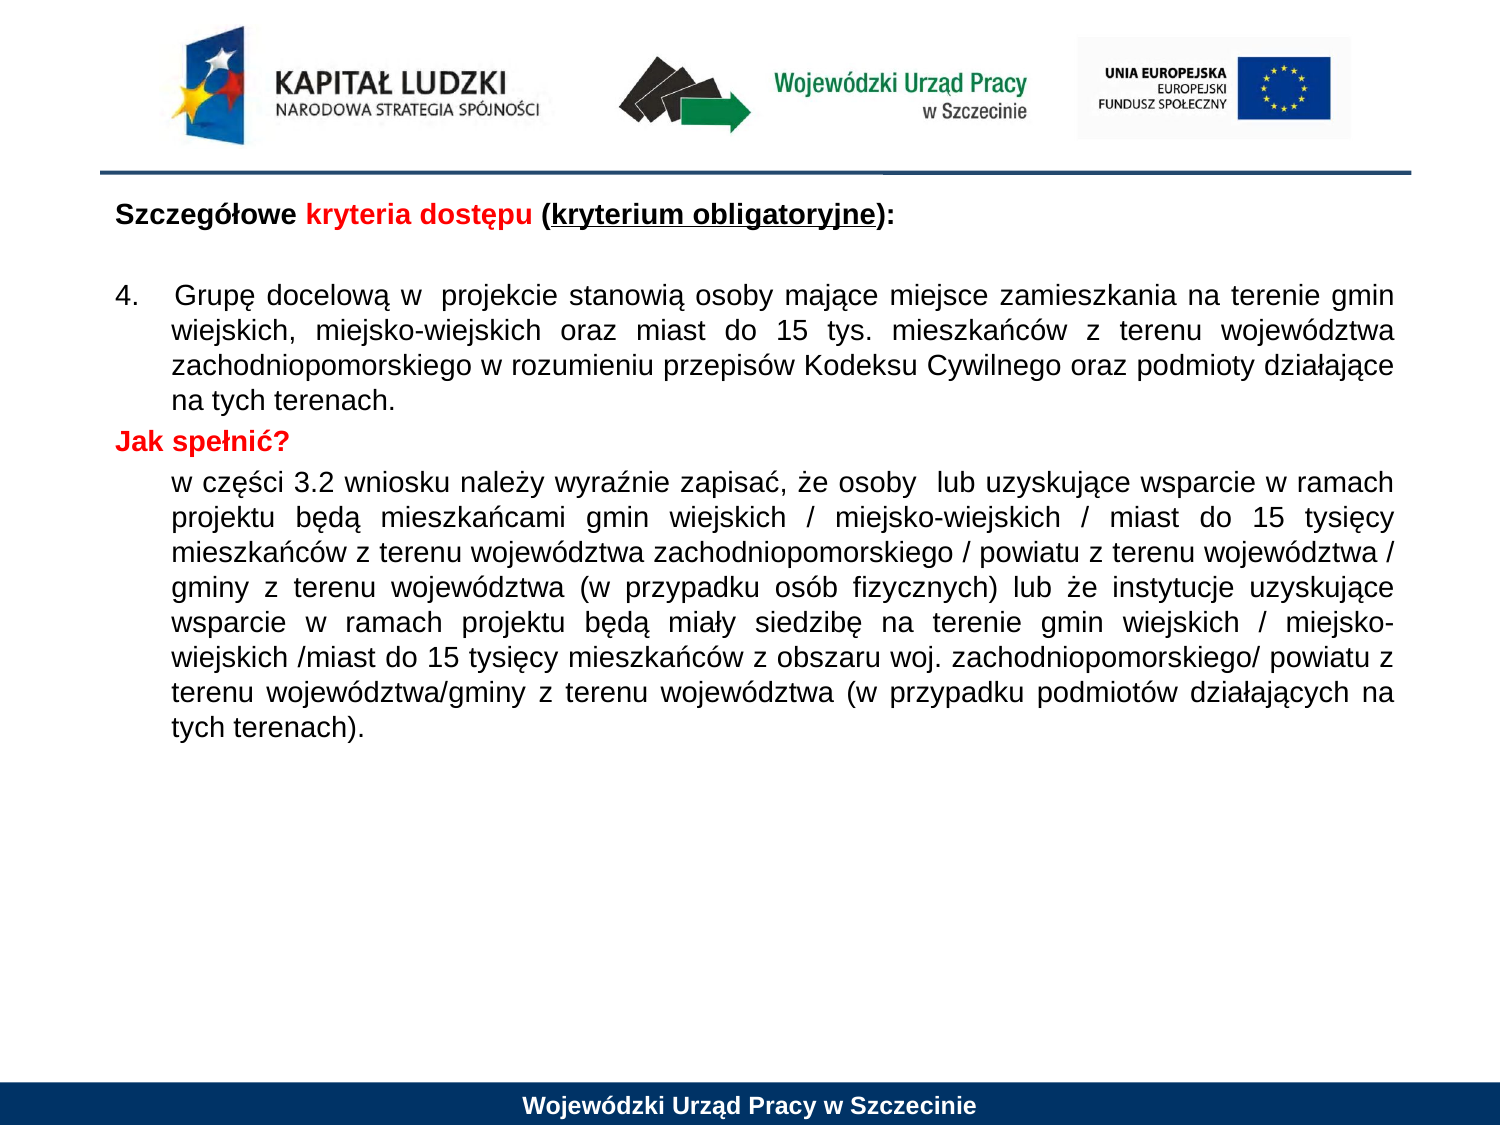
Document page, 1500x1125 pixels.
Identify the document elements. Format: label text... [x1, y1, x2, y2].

list Szczegółowe kryteria dostępu (kryterium obligatoryjne): 4. Grupę docelową w projekcie stanowią osoby mające miejsce zamieszkania na terenie gmin wiejskich, miejsko-wiejskich oraz miast do 15 tys. mieszkańców z terenu województwa zachodniopomorskiego w rozumieniu przepisów Kodeksu Cywilnego oraz podmioty działające na tych terenach. Jak spełnić? w części 3.2 wniosku należy wyraźnie zapisać, że osoby lub uzyskujące wsparcie w ramach projektu będą mieszkańcami gmin wiejskich / miejsko-wiejskich / miast do 15 tysięcy mieszkańców z terenu województwa zachodniopomorskiego / powiatu z terenu województwa / gminy z terenu województwa (w przypadku osób fizycznych) lub że instytucje uzyskujące wsparcie w ramach projektu będą miały siedzibę na terenie gmin wiejskich / miejsko-wiejskich /miast do 15 tysięcy mieszkańców z obszaru woj. zachodniopomorskiego/ powiatu z terenu województwa/gminy z terenu województwa (w przypadku podmiotów działających na tych terenach). [100, 187, 1412, 1001]
picture [159, 24, 1353, 149]
